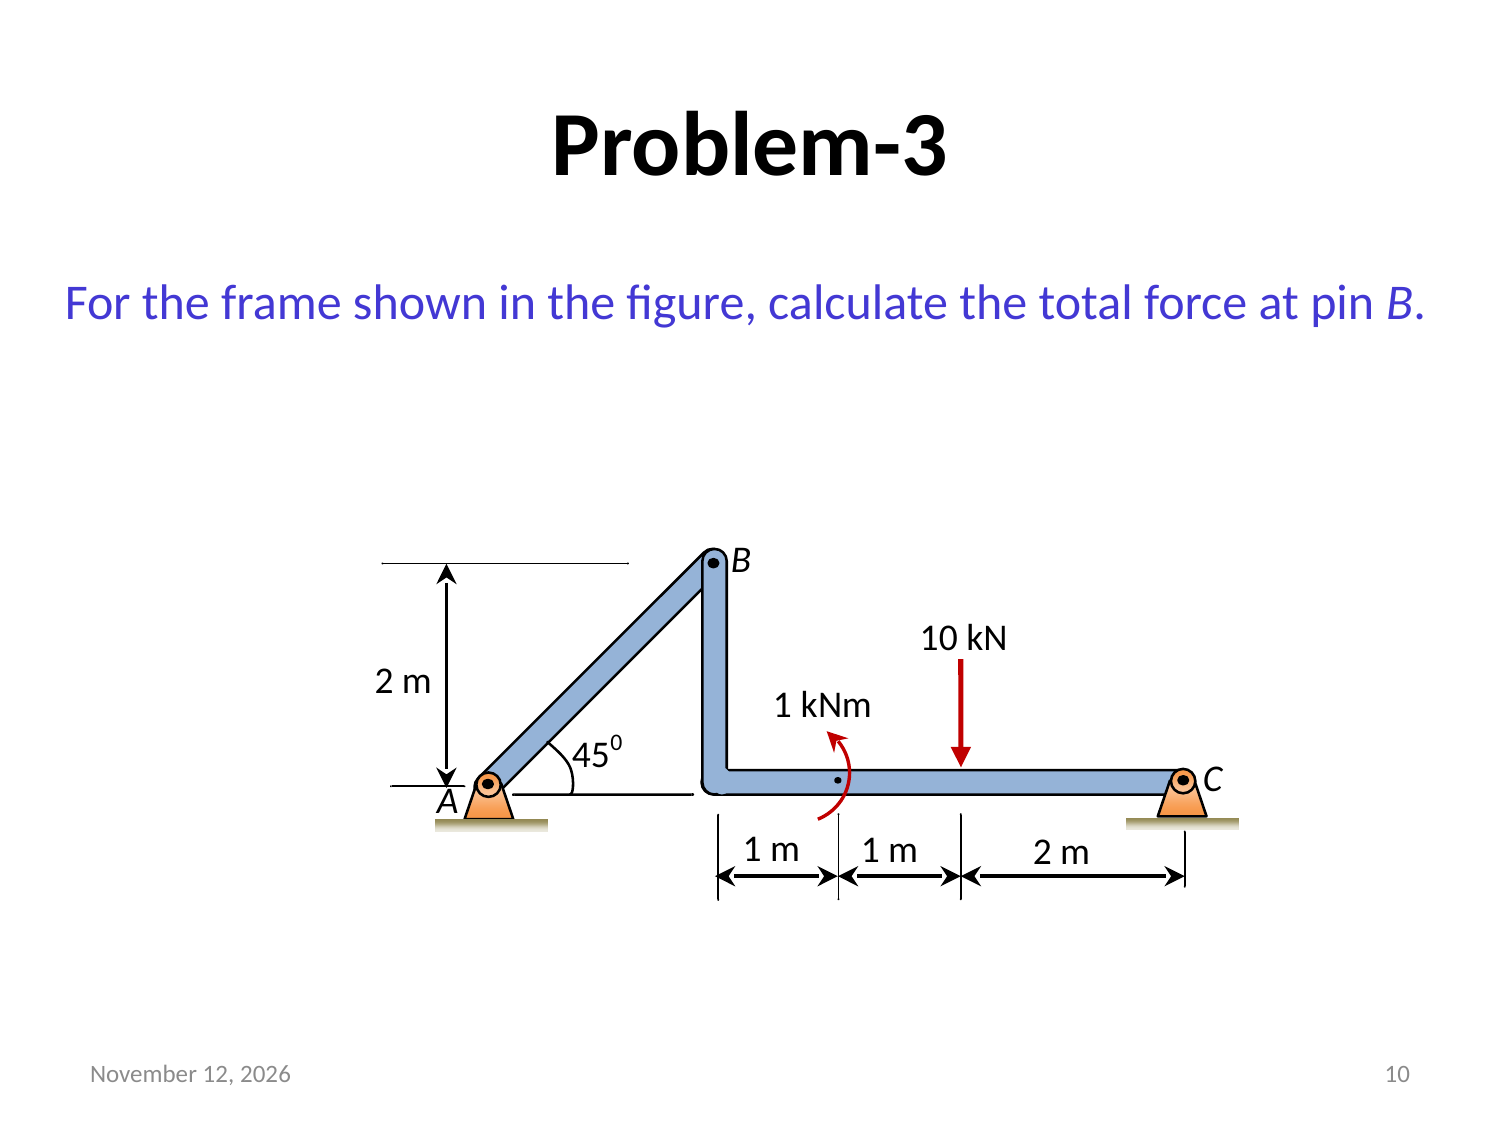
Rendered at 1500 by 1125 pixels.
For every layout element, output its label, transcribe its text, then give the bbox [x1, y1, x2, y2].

slide_number 10 [1074, 1042, 1425, 1103]
text_box For the frame shown in the figure, calculate the total force at pin B. [50, 262, 1450, 398]
title Problem-3 [75, 45, 1425, 233]
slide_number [75, 1042, 425, 1103]
picture [349, 524, 1277, 904]
